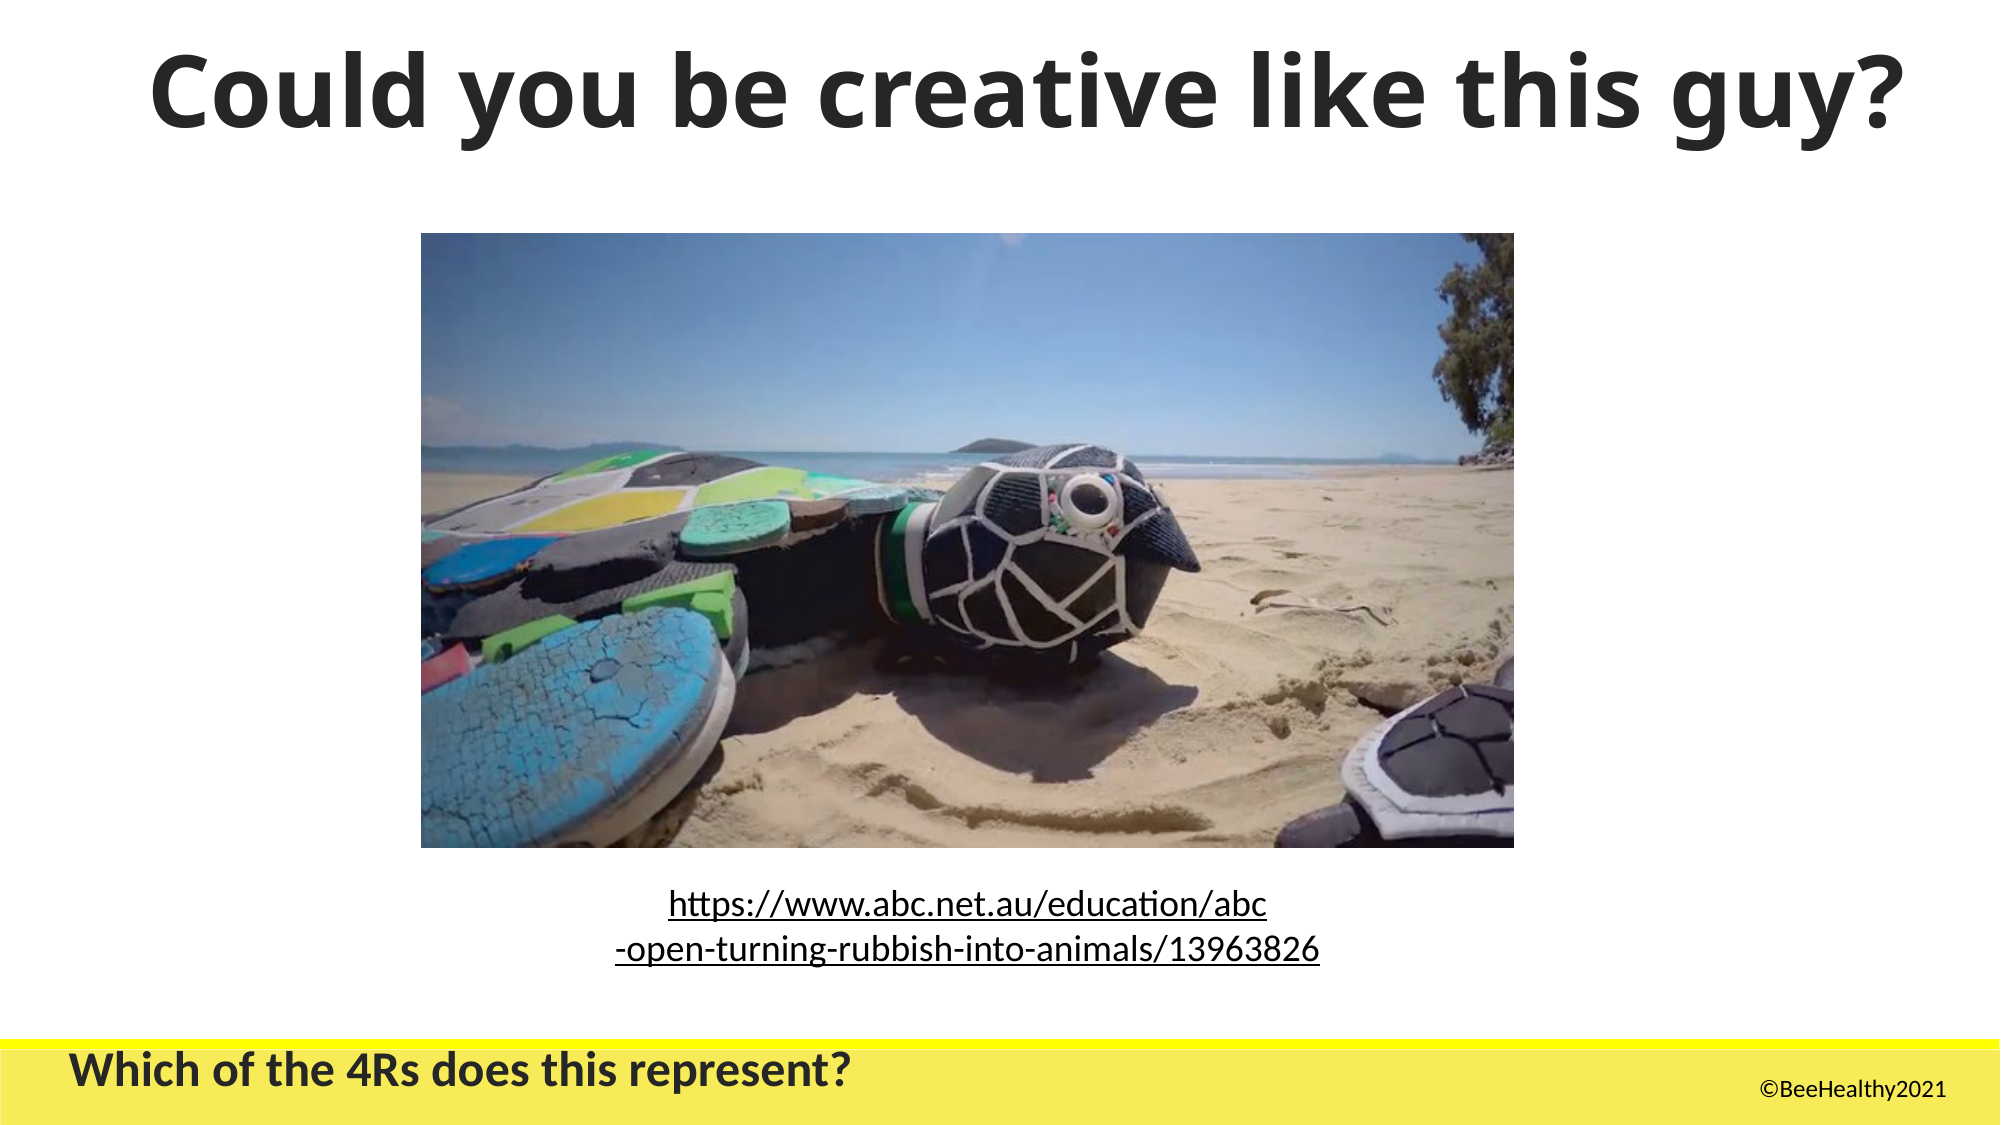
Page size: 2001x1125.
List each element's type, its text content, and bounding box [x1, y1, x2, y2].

text_box Could you be creative like this guy? [132, 19, 1923, 155]
table_header Which of the 4Rs does this represent? [54, 1037, 1063, 1112]
text_box https://www.abc.net.au/education/abc-open-turning-rubbish-into-animals/13963826 [530, 871, 1406, 977]
picture [421, 232, 1515, 848]
